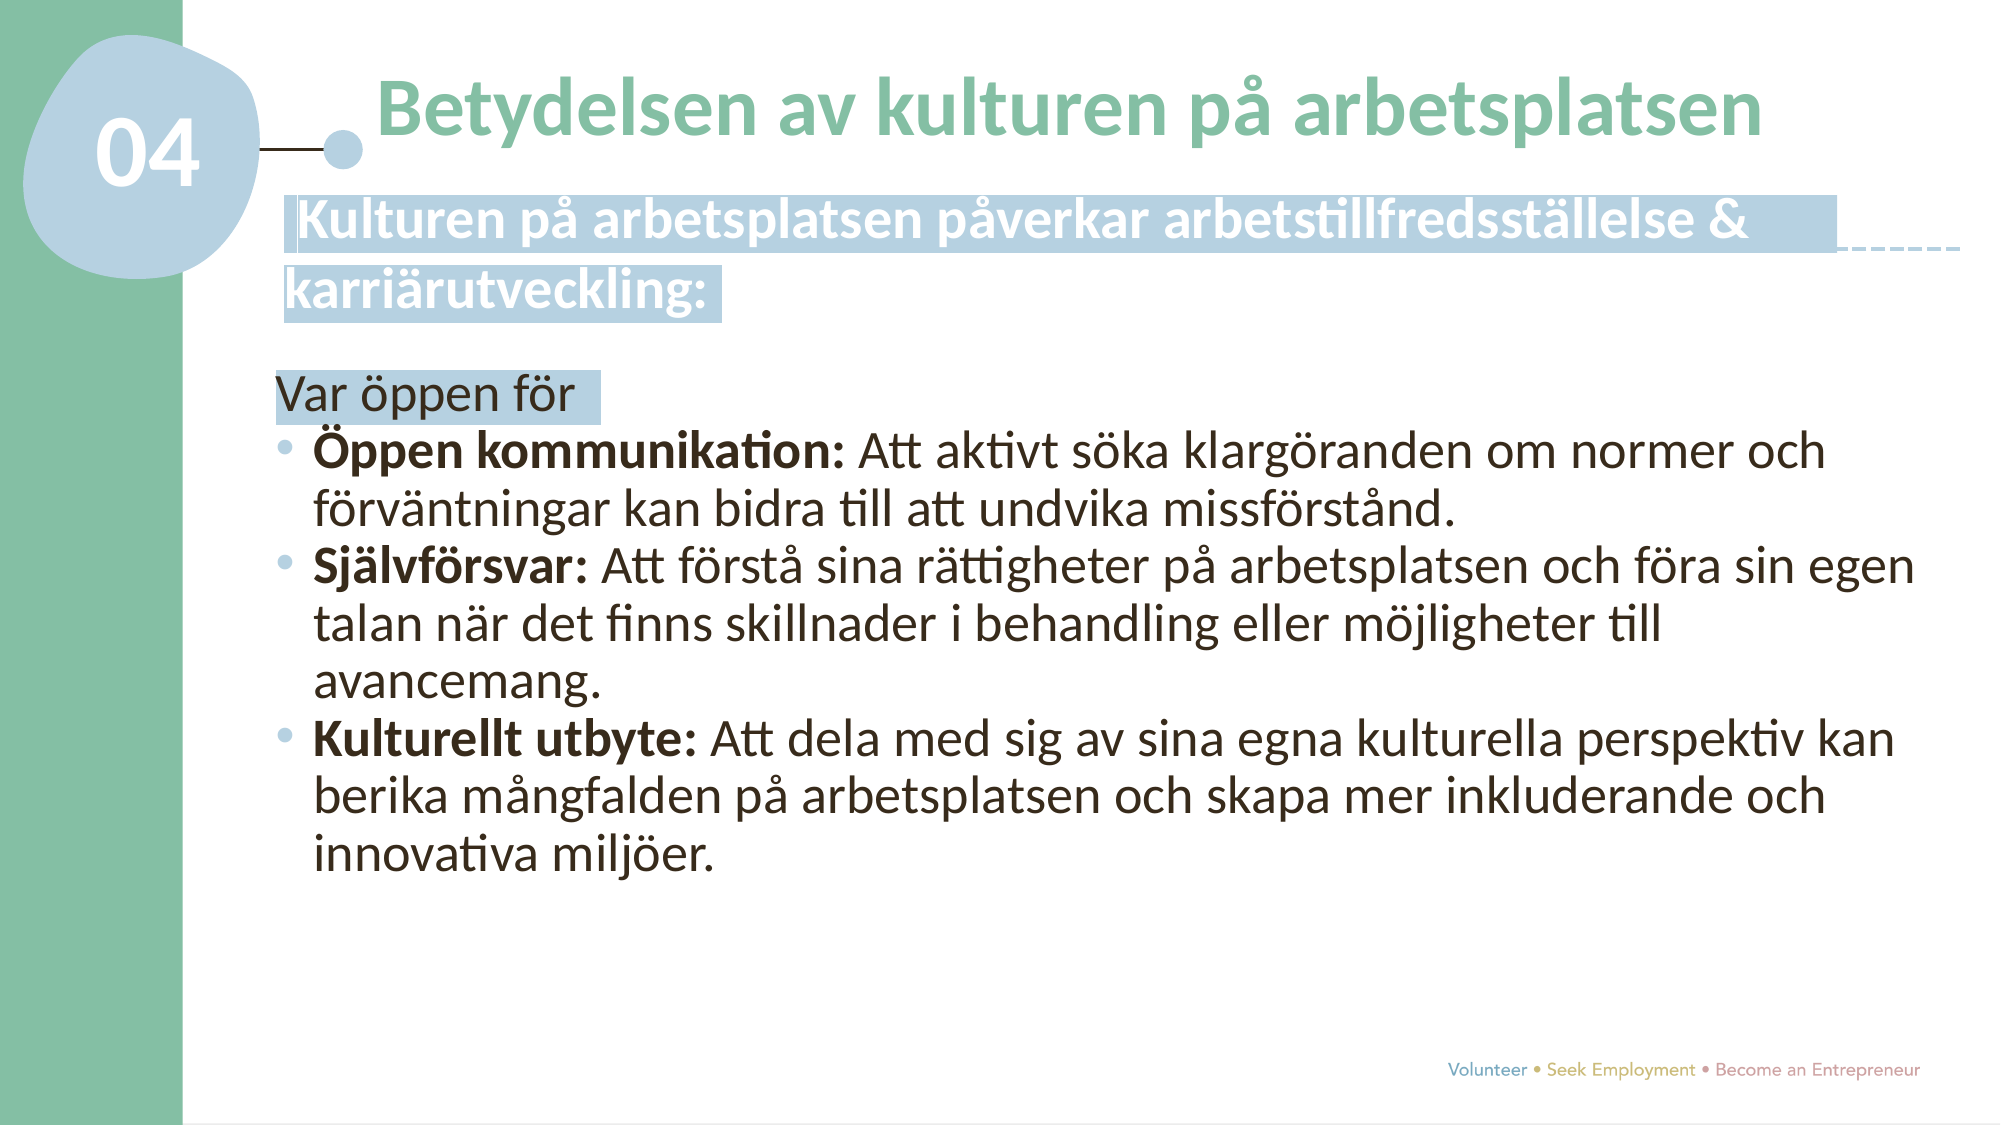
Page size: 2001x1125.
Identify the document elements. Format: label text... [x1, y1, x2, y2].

picture [1418, 1046, 1971, 1103]
text_box [34, 230, 234, 280]
text_box [55, 35, 249, 88]
text_box Betydelsen av kulturen på arbetsplatsen [361, 61, 1914, 168]
text_box [0, 0, 184, 1125]
text_box 04 [21, 88, 275, 230]
text_box Kulturen på arbetsplatsen påverkar arbetstillfredsställelse &och karriärutveckling: [269, 172, 1945, 328]
text_box Var öppen för Öppen kommunikation: Att aktivt söka klargöranden om normer och förväntningar kan bidra till att undvika missförstånd. Självförsvar: Att förstå sina rättigheter på arbetsplatsen och föra sin egen talan när det finns skillnader i behandling eller möjligheter till avancemang. Kulturellt utbyte: Att dela med sig av sina egna kulturella perspektiv kan berika mångfalden på arbetsplatsen och skapa mer inkluderande och innovativa miljöer. [260, 357, 1937, 562]
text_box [110, 129, 363, 170]
